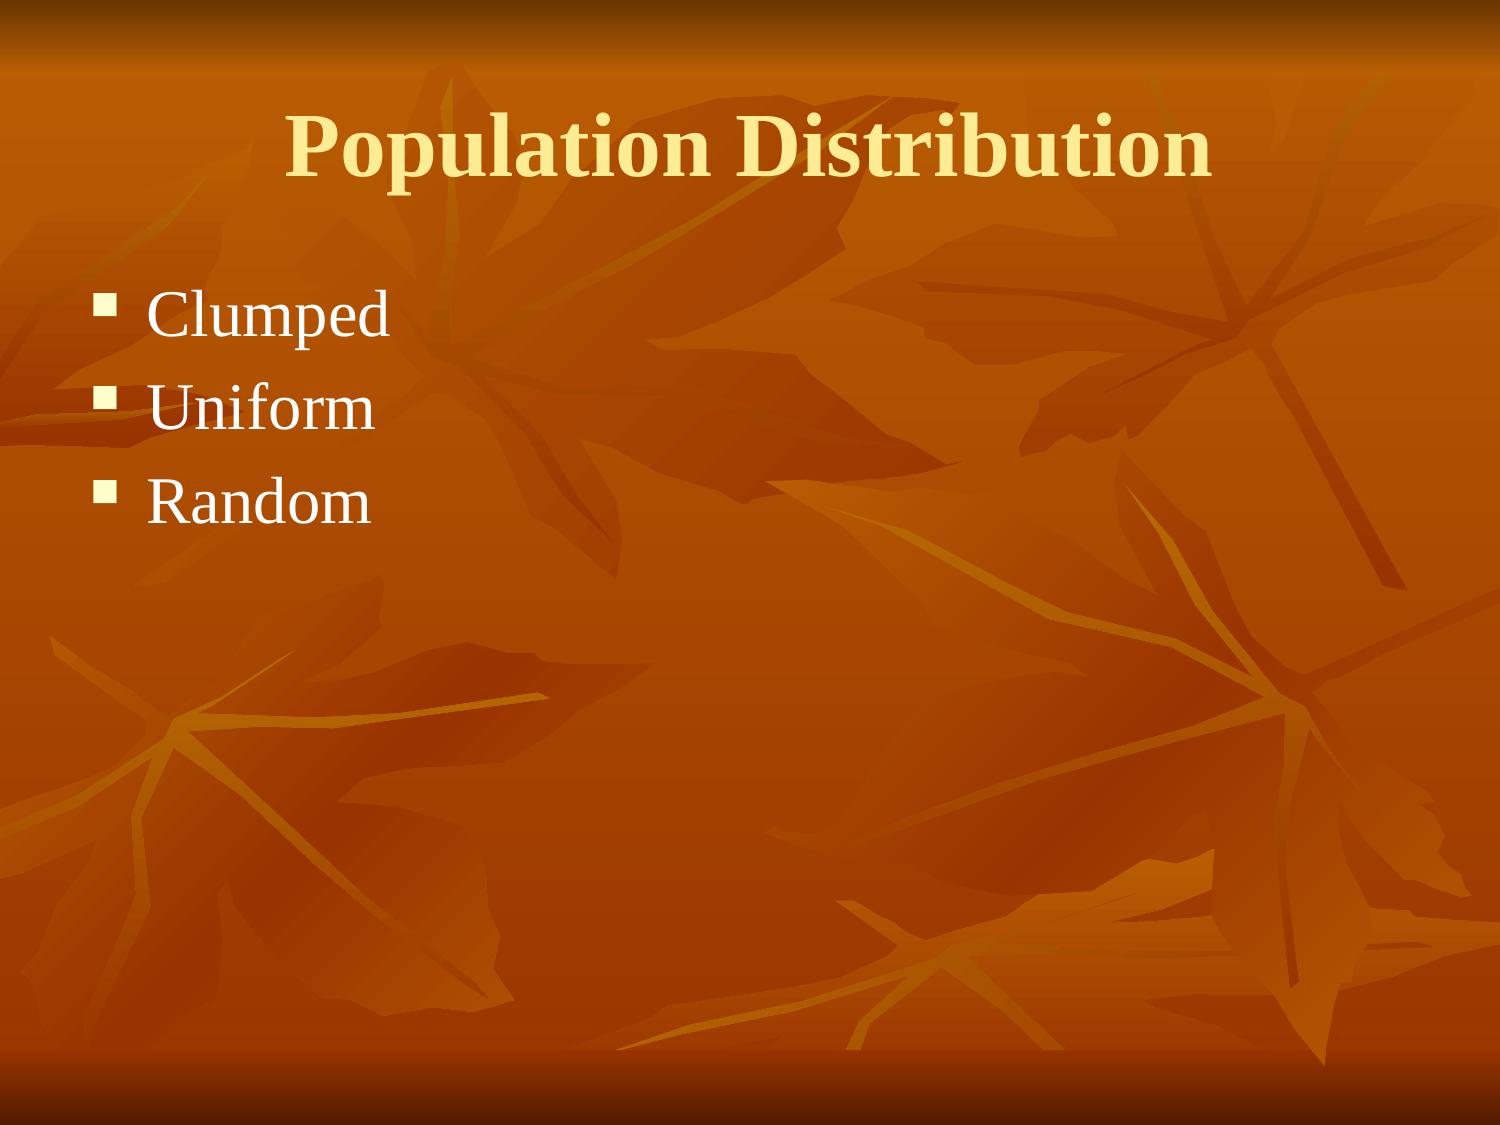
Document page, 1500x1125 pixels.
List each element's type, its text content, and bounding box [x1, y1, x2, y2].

list Clumped Uniform Random [74, 262, 1426, 1006]
title Population Distribution [74, 45, 1426, 234]
